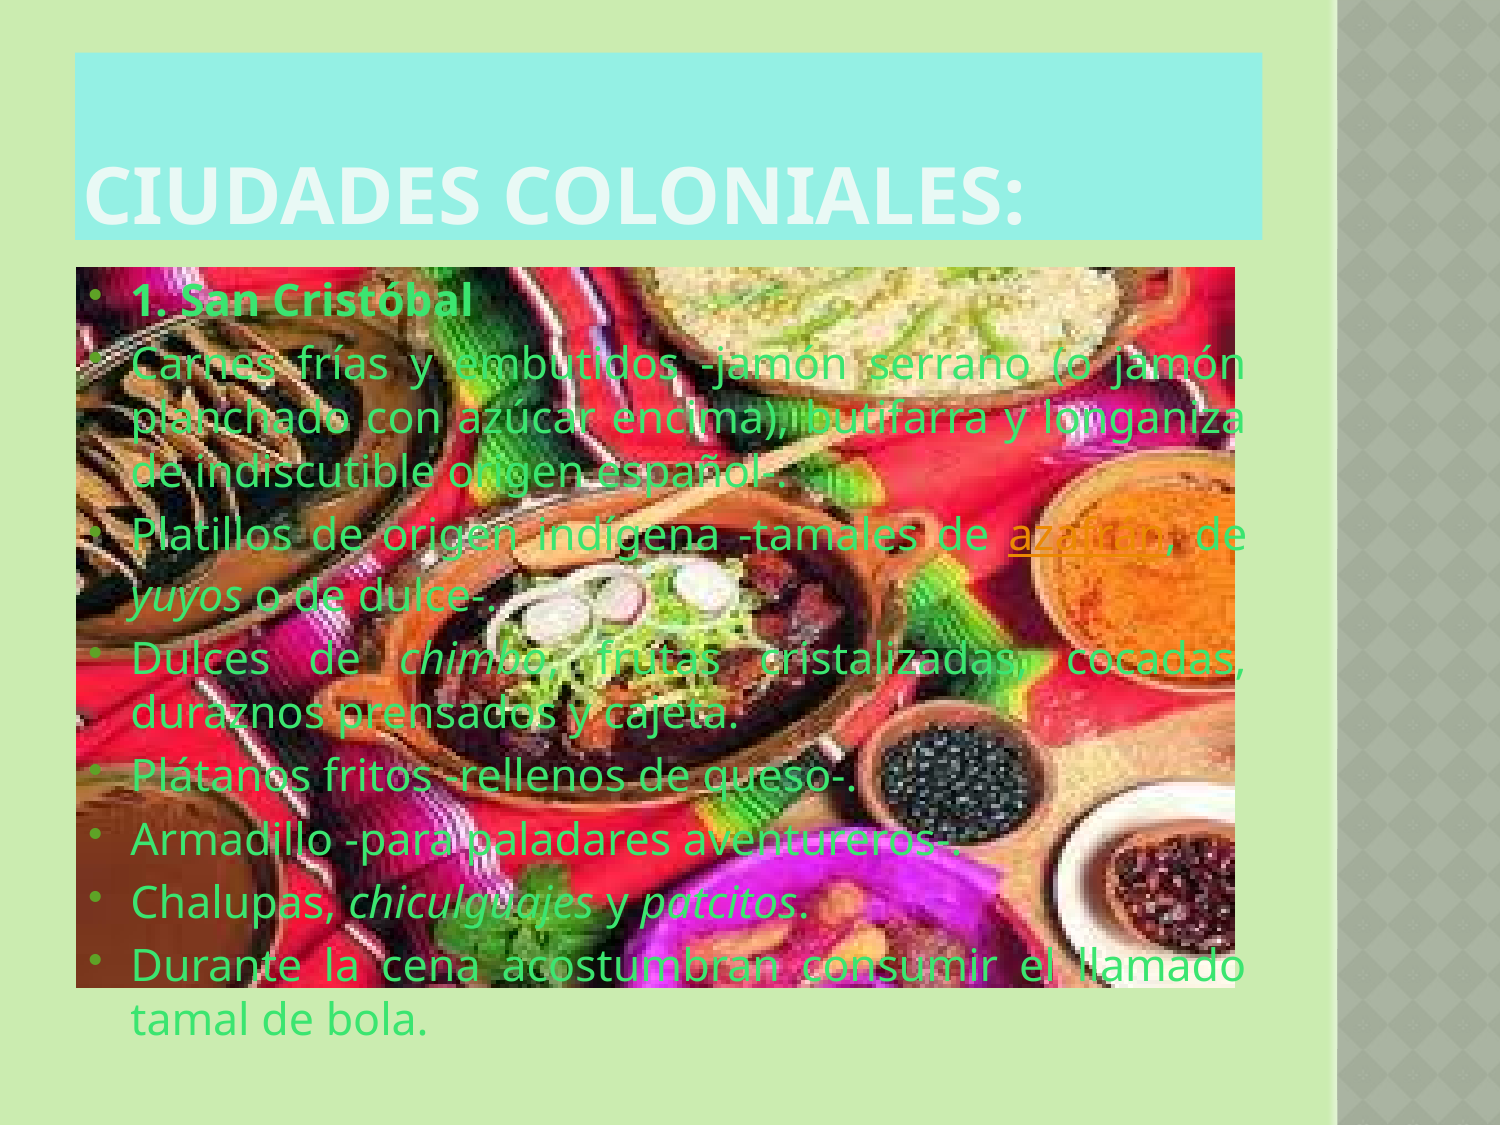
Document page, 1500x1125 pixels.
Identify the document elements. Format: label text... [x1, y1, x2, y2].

picture [76, 266, 1235, 989]
title CIUDADES COLONIALES: [75, 52, 1263, 240]
list 1. San Cristóbal Carnes frías y embutidos -jamón serrano (o jamón planchado con azúcar encima), butifarra y longaniza de indiscutible origen español-. Platillos de origen indígena -tamales de azafrán, de yuyos o de dulce-. Dulces de chimbo, frutas cristalizadas, cocadas, duraznos prensados y cajeta. Plátanos fritos -rellenos de queso-. Armadillo -para paladares aventureros-. Chalupas, chiculguajes y patcitos. Durante la cena acostumbran consumir el llamado tamal de bola. [75, 264, 1263, 1059]
